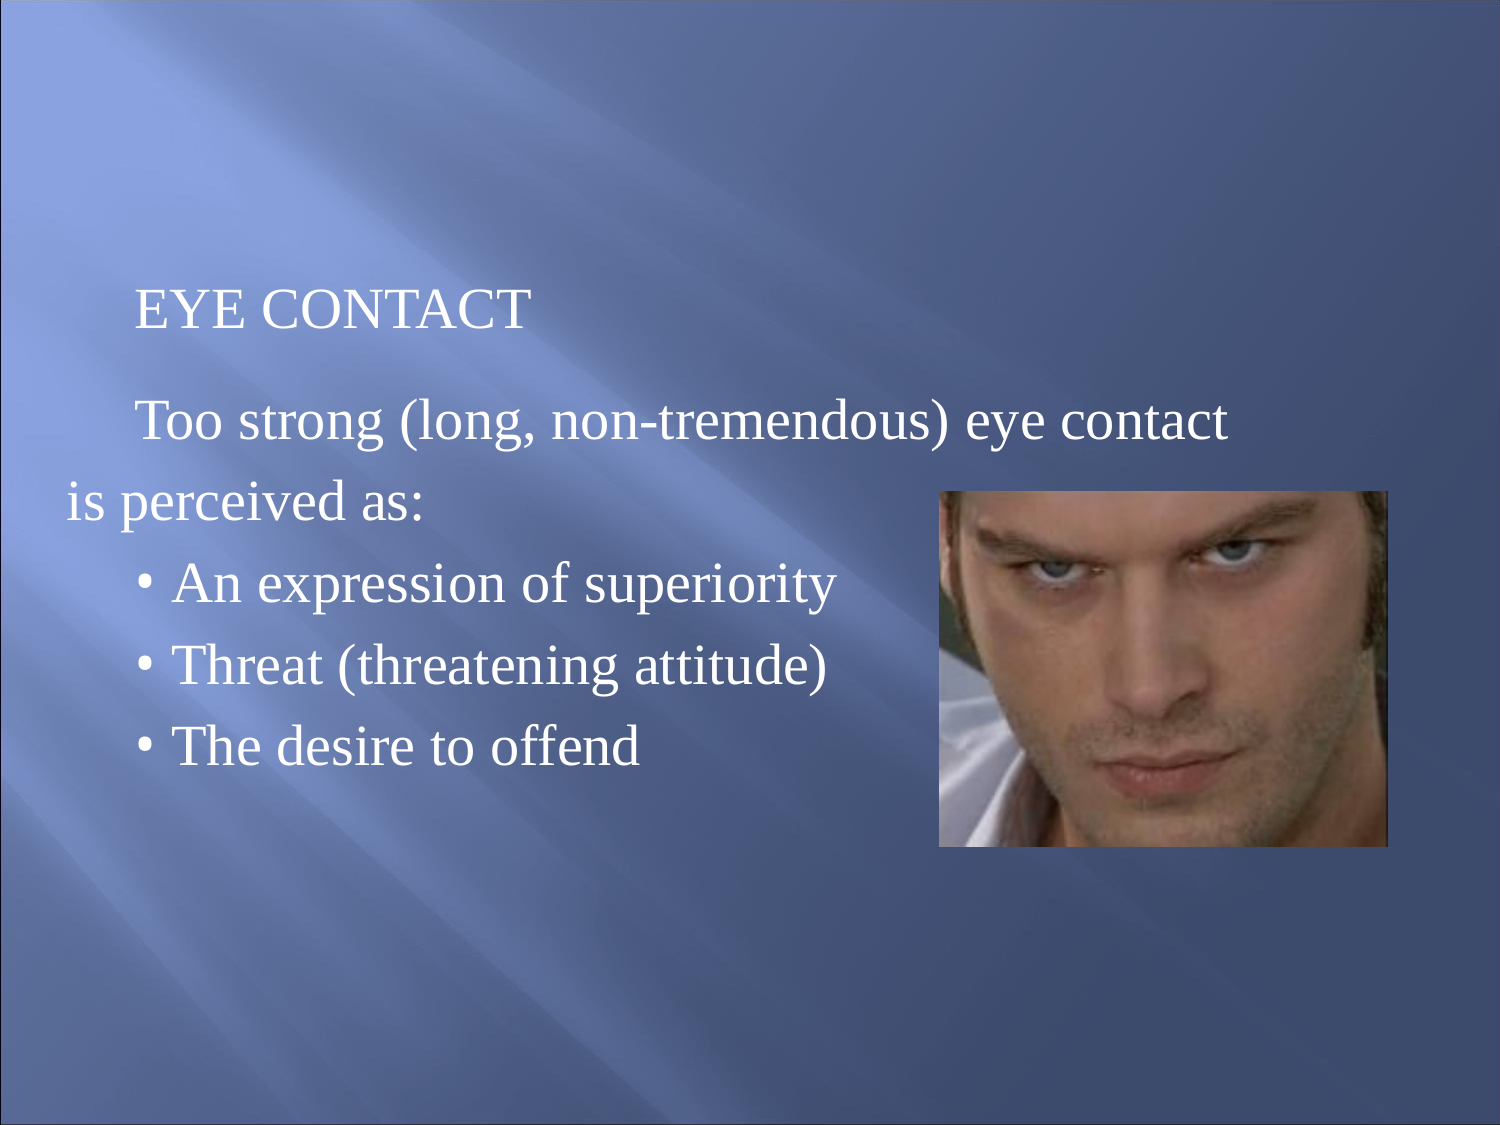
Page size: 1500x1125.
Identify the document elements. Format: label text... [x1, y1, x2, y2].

list EYE CONTACT Too strong (long, non-tremendous) eye contact is perceived as: • An expression of superiority • Threat (threatening attitude) • The desire to offend [29, 262, 1380, 1035]
picture [0, 0, 1500, 1125]
